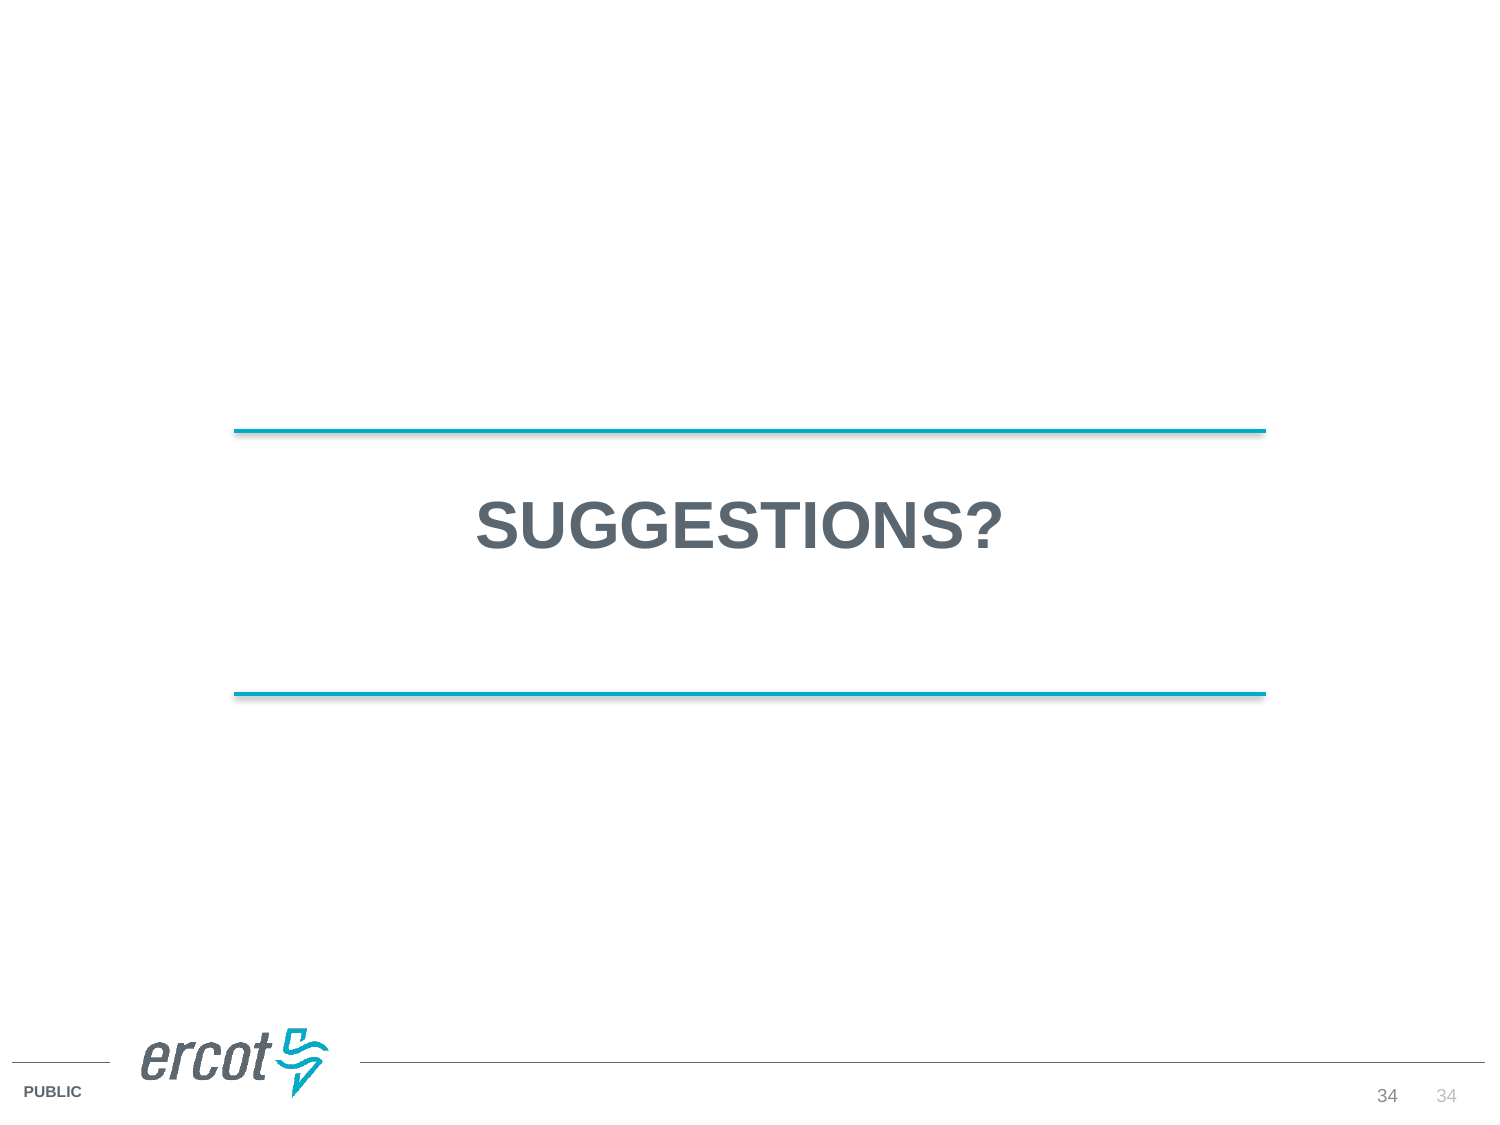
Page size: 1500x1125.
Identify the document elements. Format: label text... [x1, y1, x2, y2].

picture [137, 1024, 332, 1100]
list Suggestions? [234, 474, 1266, 638]
slide_number 34 [1350, 1077, 1425, 1113]
